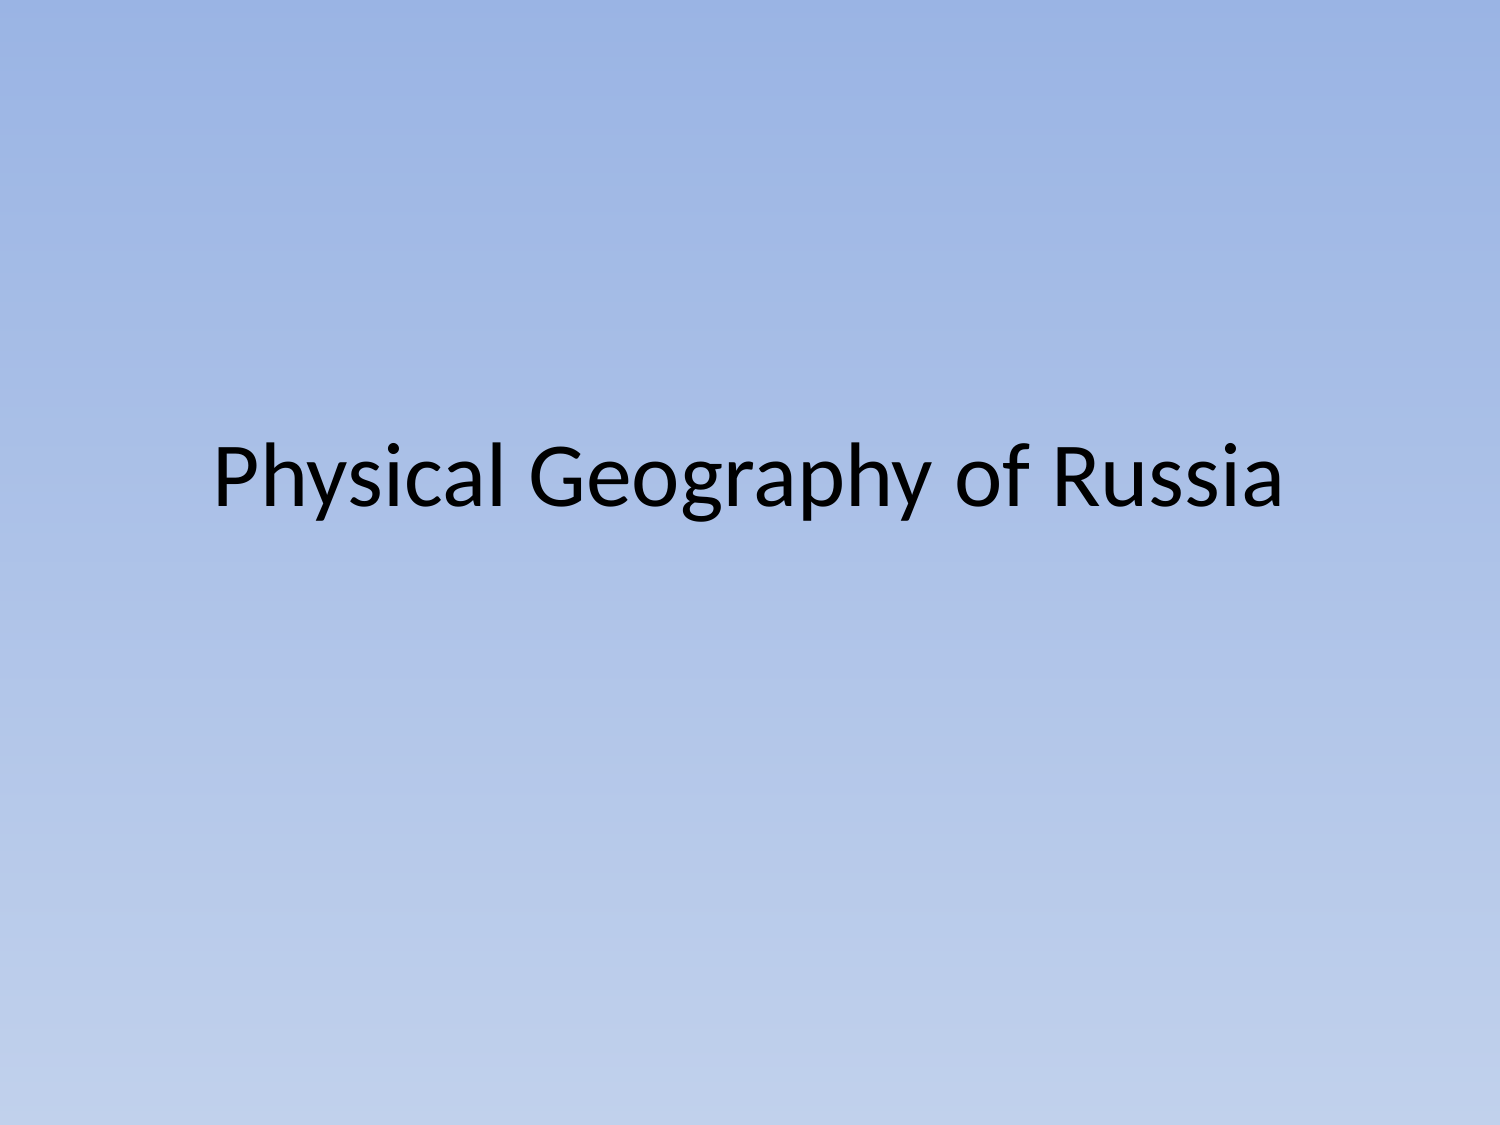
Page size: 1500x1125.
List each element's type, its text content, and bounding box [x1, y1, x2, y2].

title Physical Geography of Russia [112, 349, 1388, 591]
